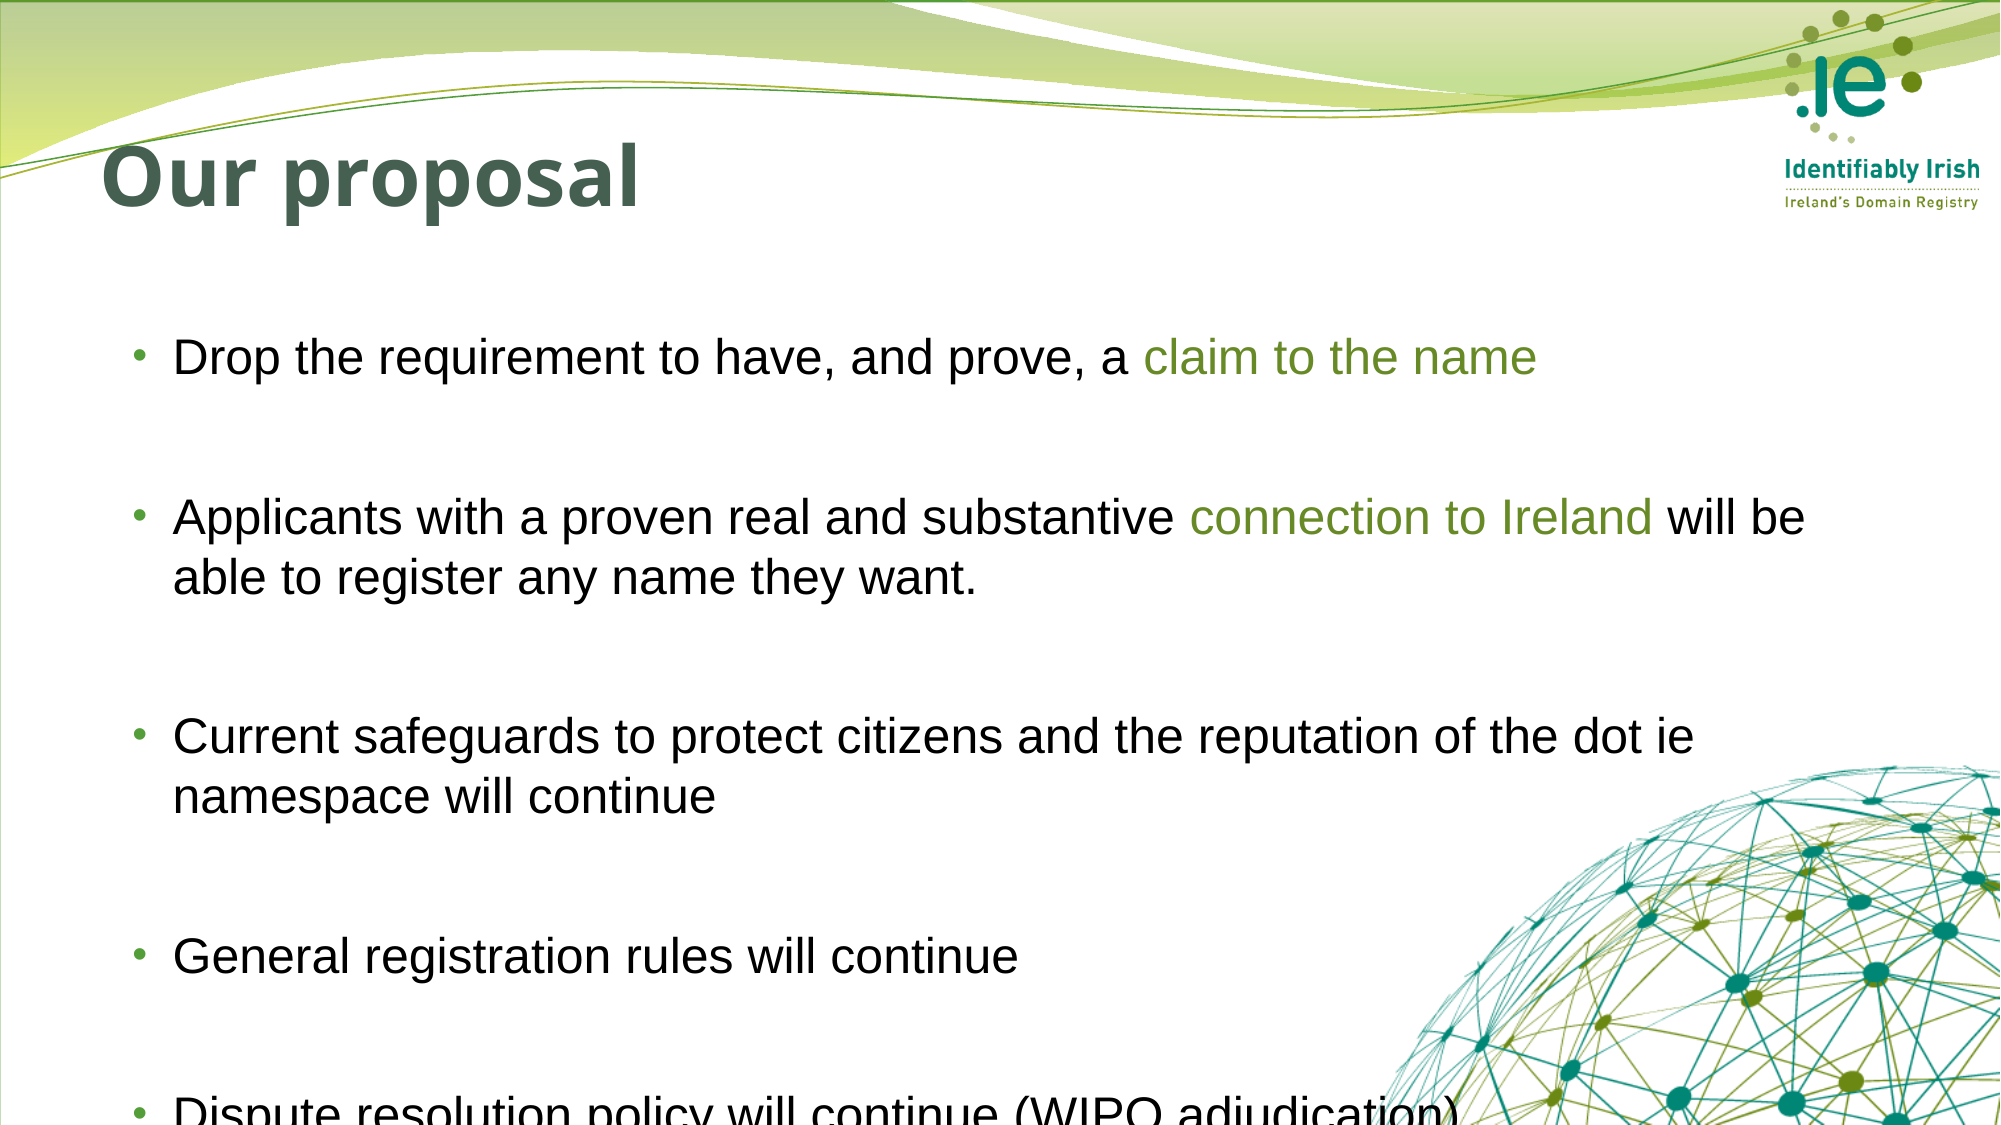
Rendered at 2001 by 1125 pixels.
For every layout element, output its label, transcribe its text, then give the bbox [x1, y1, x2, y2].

picture [1784, 10, 1979, 210]
picture [1368, 763, 2000, 1125]
list Drop the requirement to have, and prove, a claim to the name Applicants with a proven real and substantive connection to Ireland will be able to register any name they want. Current safeguards to protect citizens and the reputation of the dot ie namespace will continue General registration rules will continue Dispute resolution policy will continue (WIPO adjudication) [53, 317, 1857, 1038]
title Our proposal [99, 115, 1900, 303]
